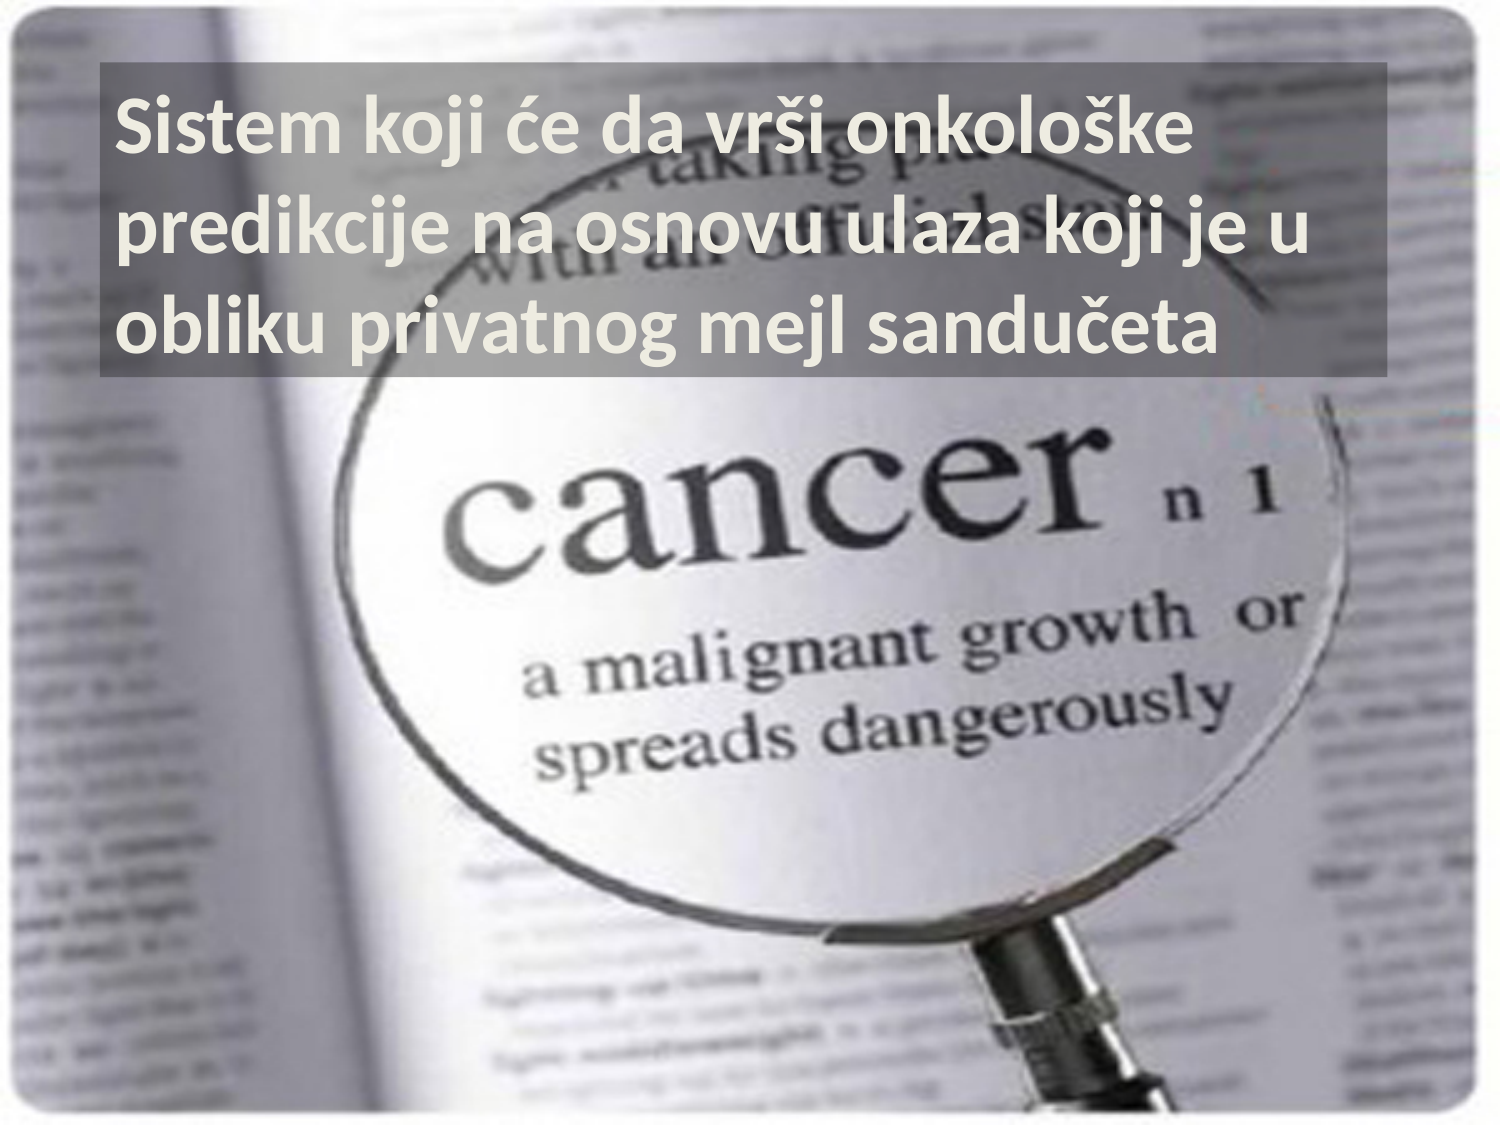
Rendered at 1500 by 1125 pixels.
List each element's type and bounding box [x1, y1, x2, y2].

list [0, 0, 1500, 1125]
